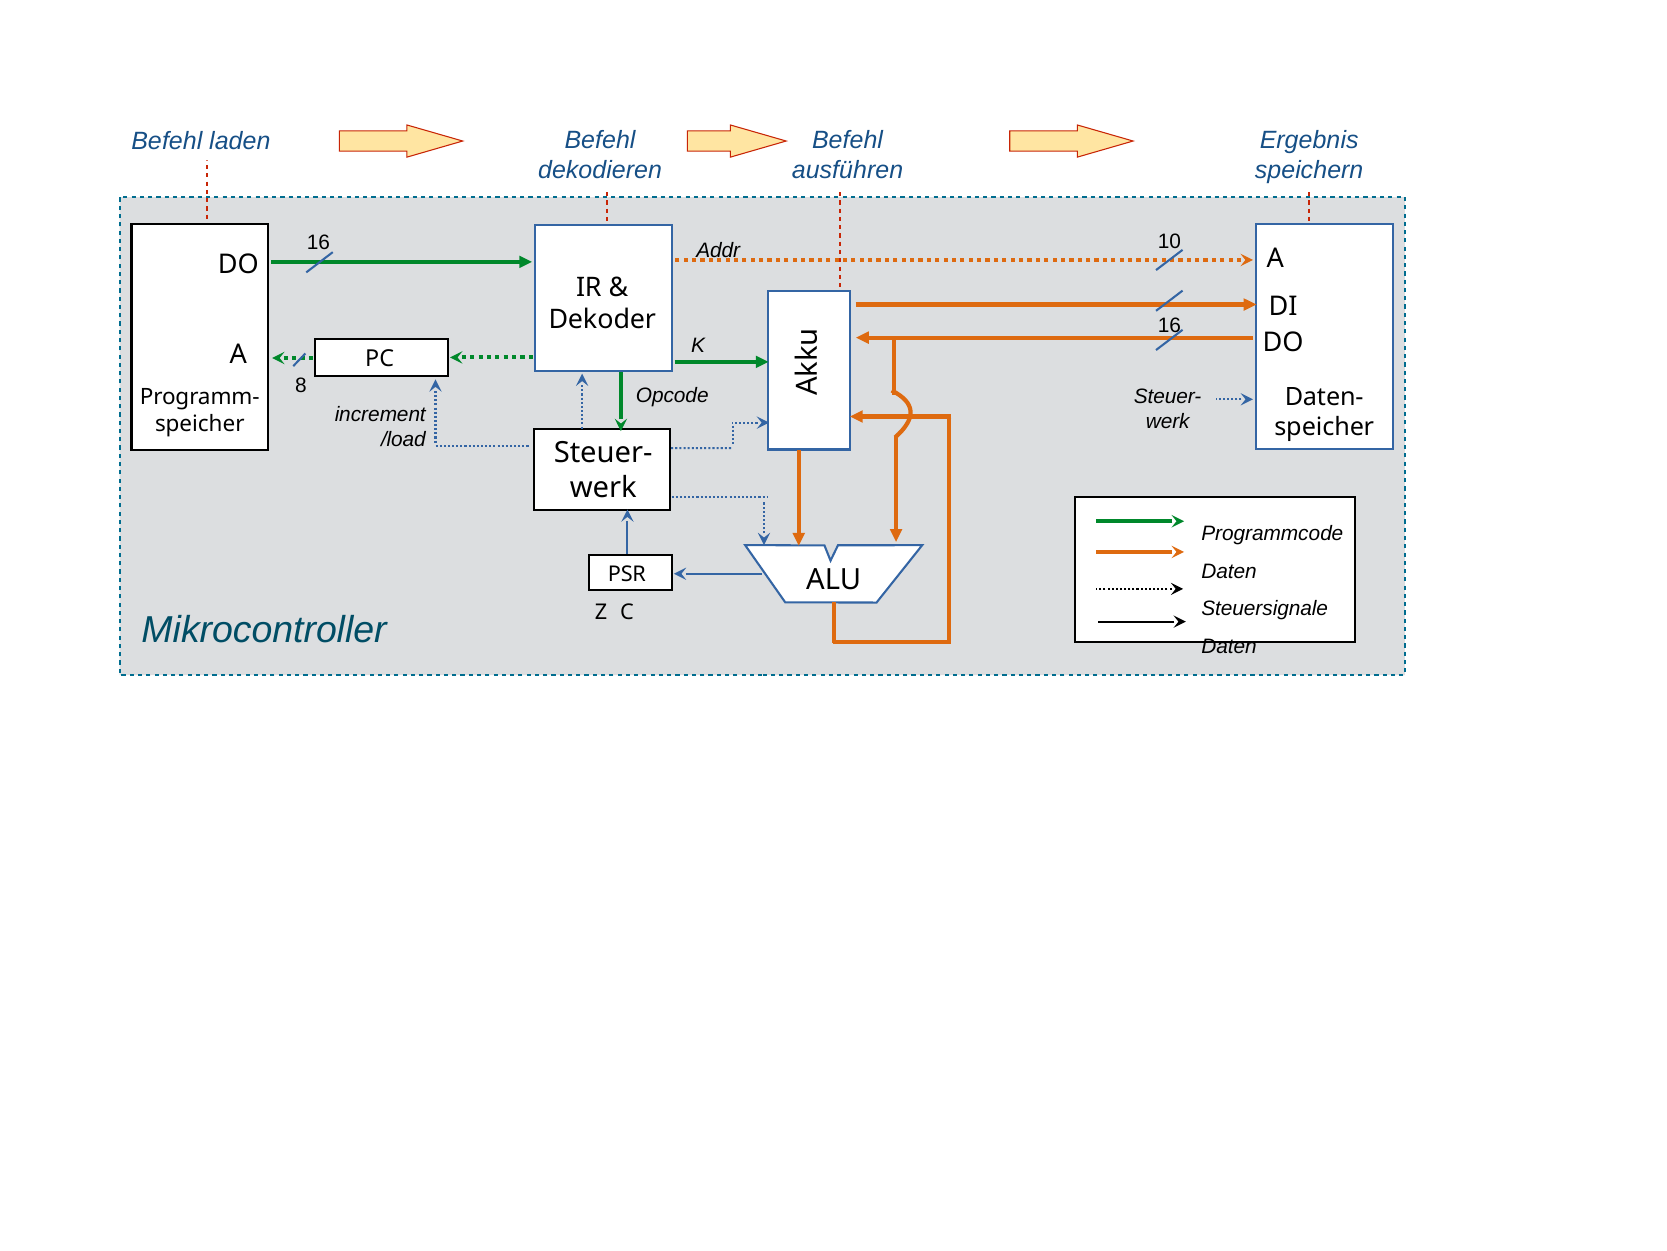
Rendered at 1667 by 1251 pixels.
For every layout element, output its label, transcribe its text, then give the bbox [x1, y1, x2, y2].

text_box [119, 197, 1405, 676]
text_box [535, 225, 673, 325]
text_box [278, 351, 285, 365]
text_box Opcode [622, 375, 723, 413]
text_box [756, 416, 770, 429]
text_box [1009, 124, 1134, 158]
text_box [834, 545, 923, 570]
text_box Ergebnis speichern [1218, 117, 1400, 191]
text_box [889, 437, 903, 542]
text_box Addr [676, 230, 761, 268]
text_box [533, 426, 672, 511]
text_box Befehl ausführen [757, 117, 939, 191]
text_box Mikrocontroller [105, 579, 423, 676]
text_box [856, 331, 894, 344]
text_box [745, 545, 828, 573]
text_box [582, 552, 673, 631]
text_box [130, 224, 270, 451]
text_box 10 [1127, 221, 1212, 260]
text_box DI [1260, 279, 1307, 316]
text_box [741, 355, 769, 369]
text_box [456, 351, 463, 364]
text_box 8 [278, 365, 344, 403]
text_box [891, 390, 911, 438]
text_box [339, 124, 463, 158]
text_box [1255, 223, 1393, 450]
text_box Daten- speicher [1267, 371, 1381, 449]
text_box [680, 567, 687, 580]
text_box [535, 341, 673, 371]
text_box 16 [1127, 305, 1212, 343]
text_box [320, 255, 532, 269]
text_box K [656, 325, 741, 363]
text_box Befehl dekodieren [509, 117, 691, 191]
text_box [1074, 496, 1356, 643]
text_box ALU [764, 553, 903, 602]
text_box [1240, 253, 1253, 267]
text_box [768, 291, 851, 450]
text_box Befehl laden [110, 118, 292, 161]
text_box [575, 373, 589, 387]
text_box [757, 532, 771, 546]
text_box increment /load [314, 394, 432, 457]
text_box Akku [768, 292, 842, 432]
text_box [850, 410, 893, 423]
text_box [1240, 393, 1253, 406]
text_box Steuer-werk [1112, 376, 1223, 439]
text_box [792, 449, 805, 546]
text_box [313, 336, 449, 378]
text_box A [1258, 231, 1293, 281]
text_box 16 [276, 222, 361, 261]
text_box [687, 124, 787, 158]
text_box IR & Dekoder [533, 263, 672, 341]
text_box [1166, 298, 1257, 311]
text_box DO [1254, 316, 1312, 366]
text_box [429, 384, 442, 392]
